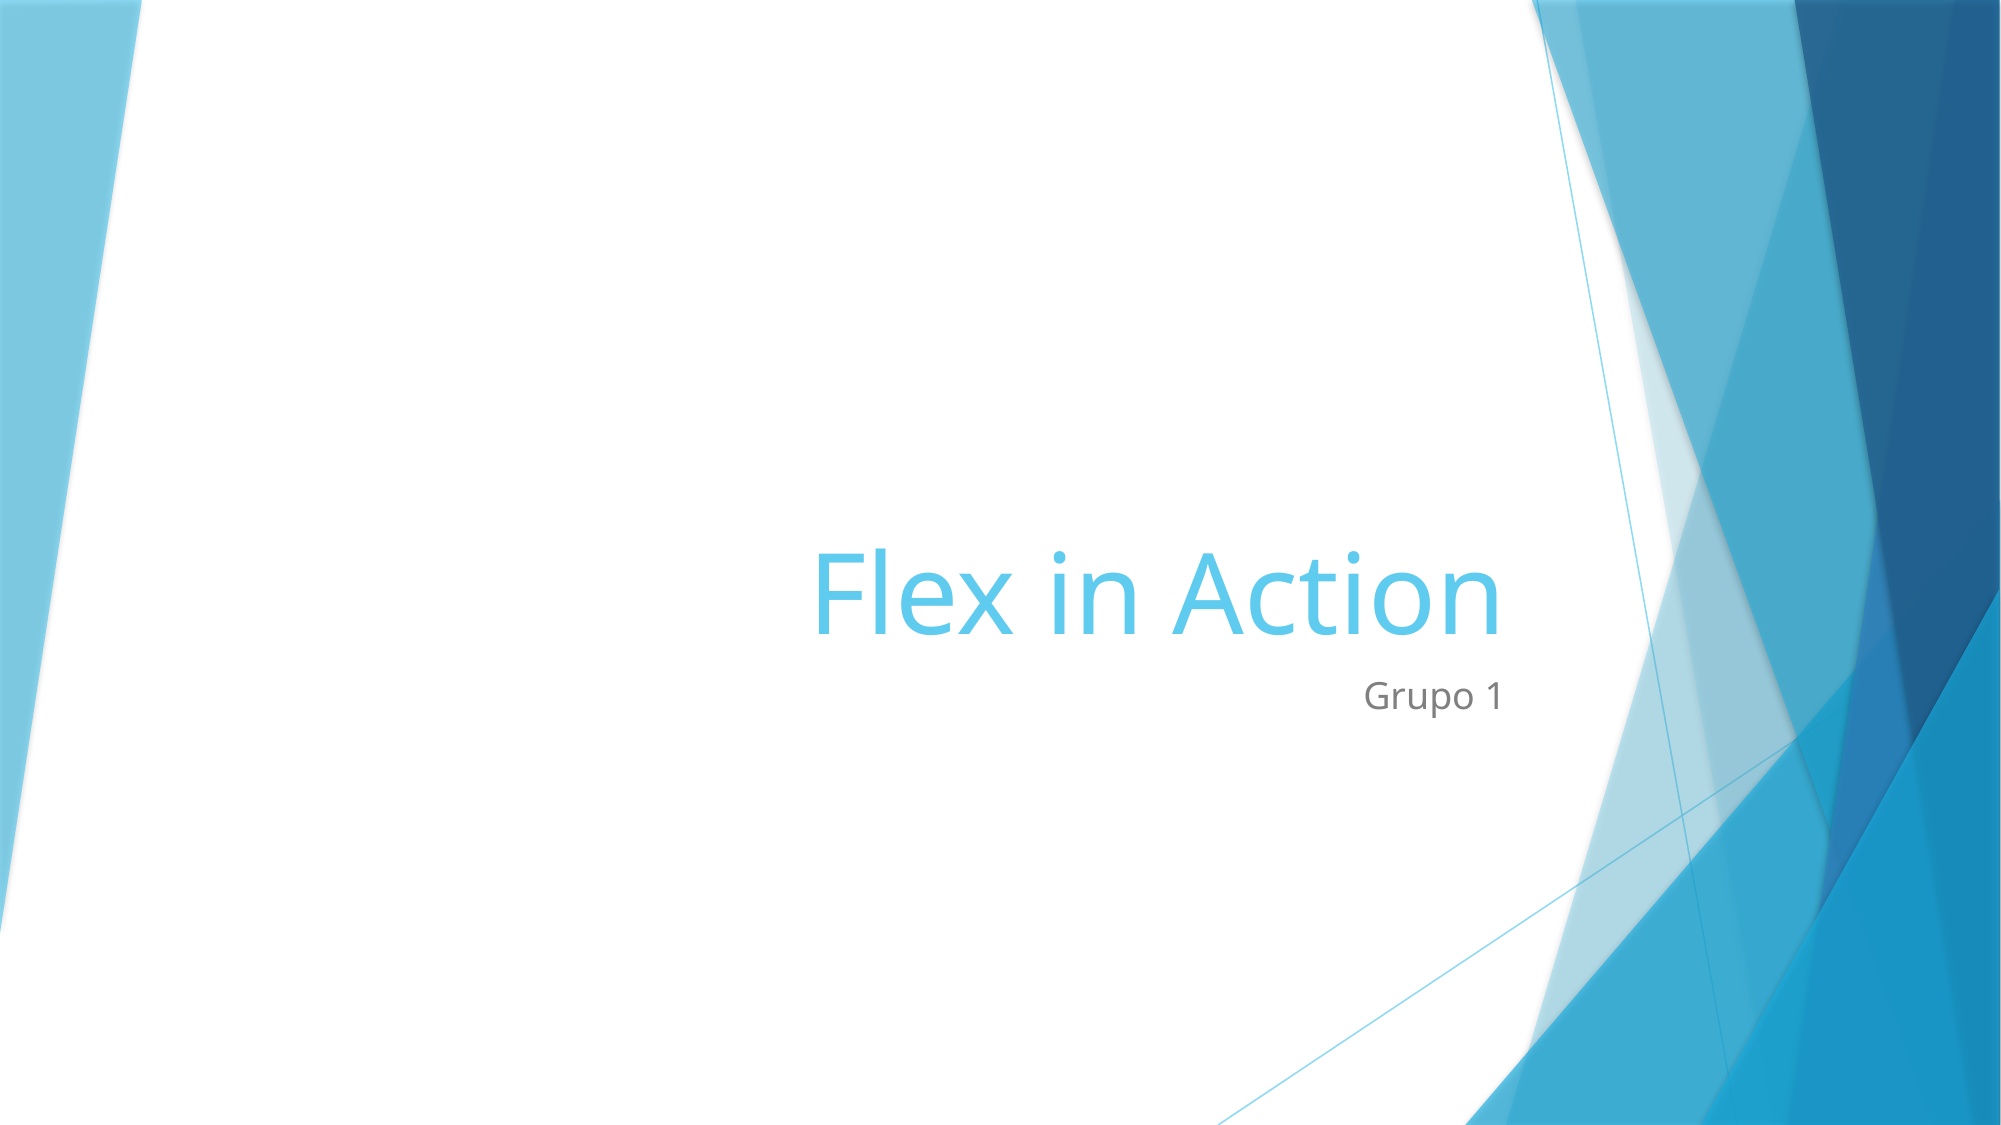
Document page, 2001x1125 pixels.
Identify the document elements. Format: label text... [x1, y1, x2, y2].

subtitle Grupo 1 [247, 664, 1522, 845]
title Flex in Action [247, 394, 1522, 664]
